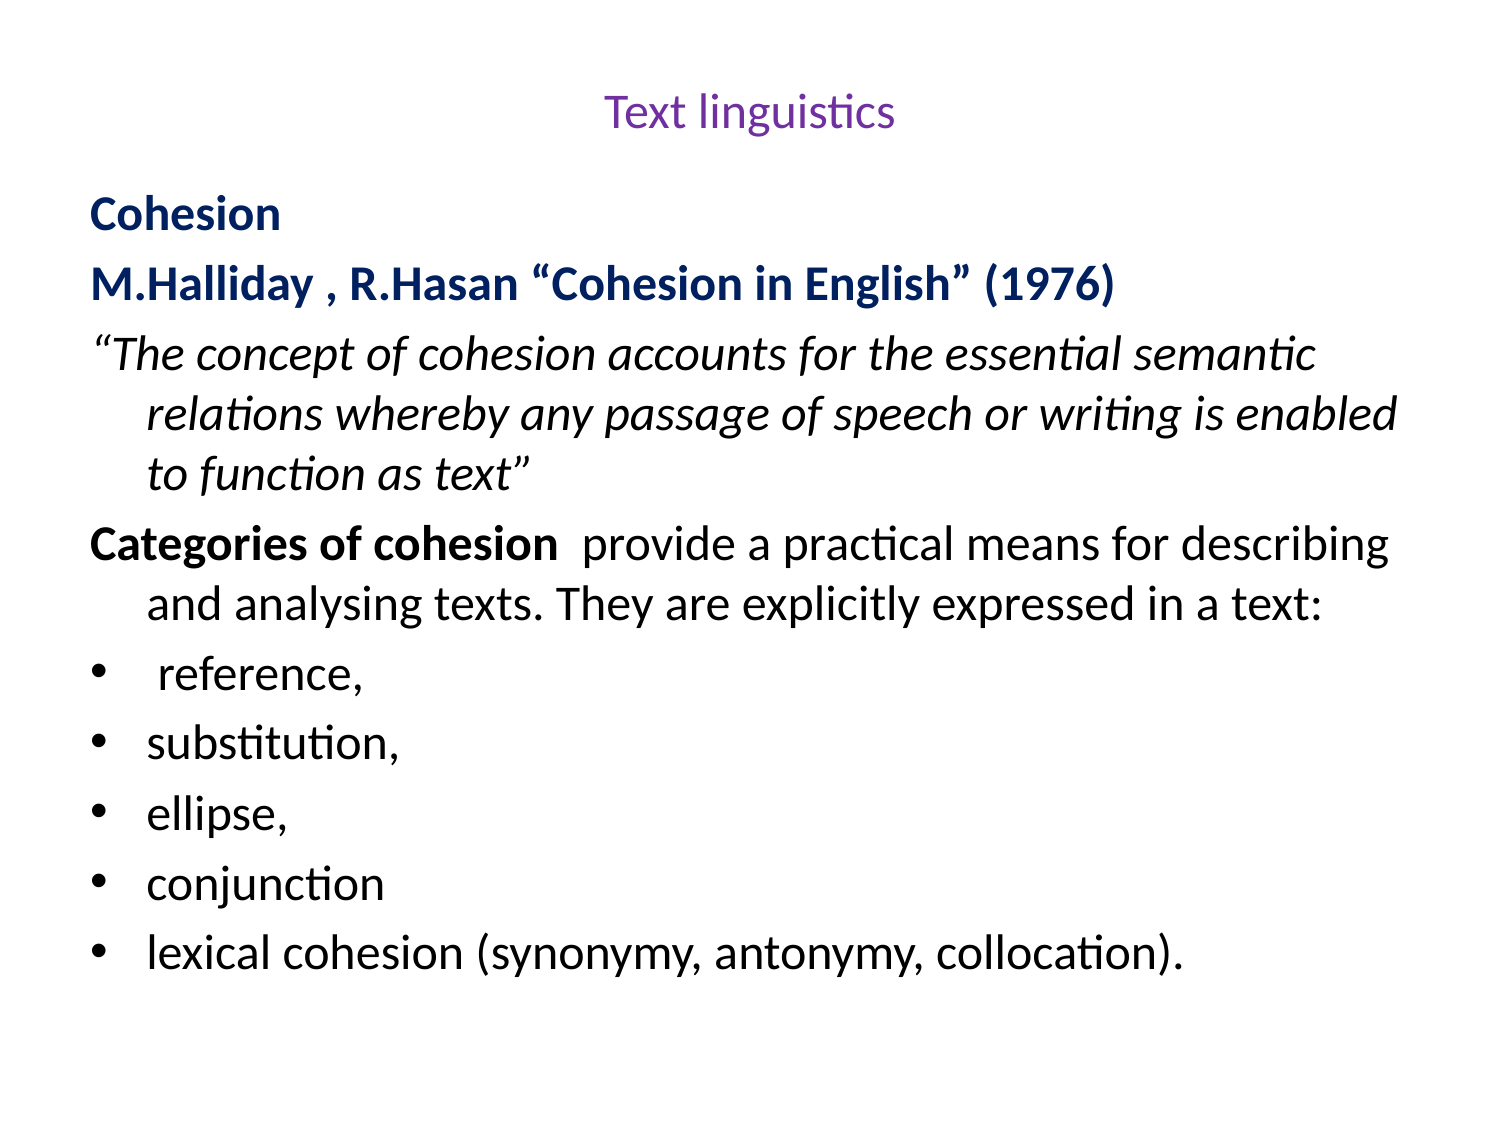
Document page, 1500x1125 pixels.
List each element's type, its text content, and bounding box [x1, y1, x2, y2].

list Cohesion M.Halliday , R.Hasan “Cohesion in English” (1976) “The concept of cohesion accounts for the essential semantic relations whereby any passage of speech or writing is enabled to function as text” Categories of cohesion provide a practical means for describing and analysing texts. They are explicitly expressed in a text: reference, substitution, ellipse, conjunction lexical cohesion (synonymy, antonymy, collocation). [75, 172, 1425, 1047]
title Text linguistics [75, 45, 1425, 172]
